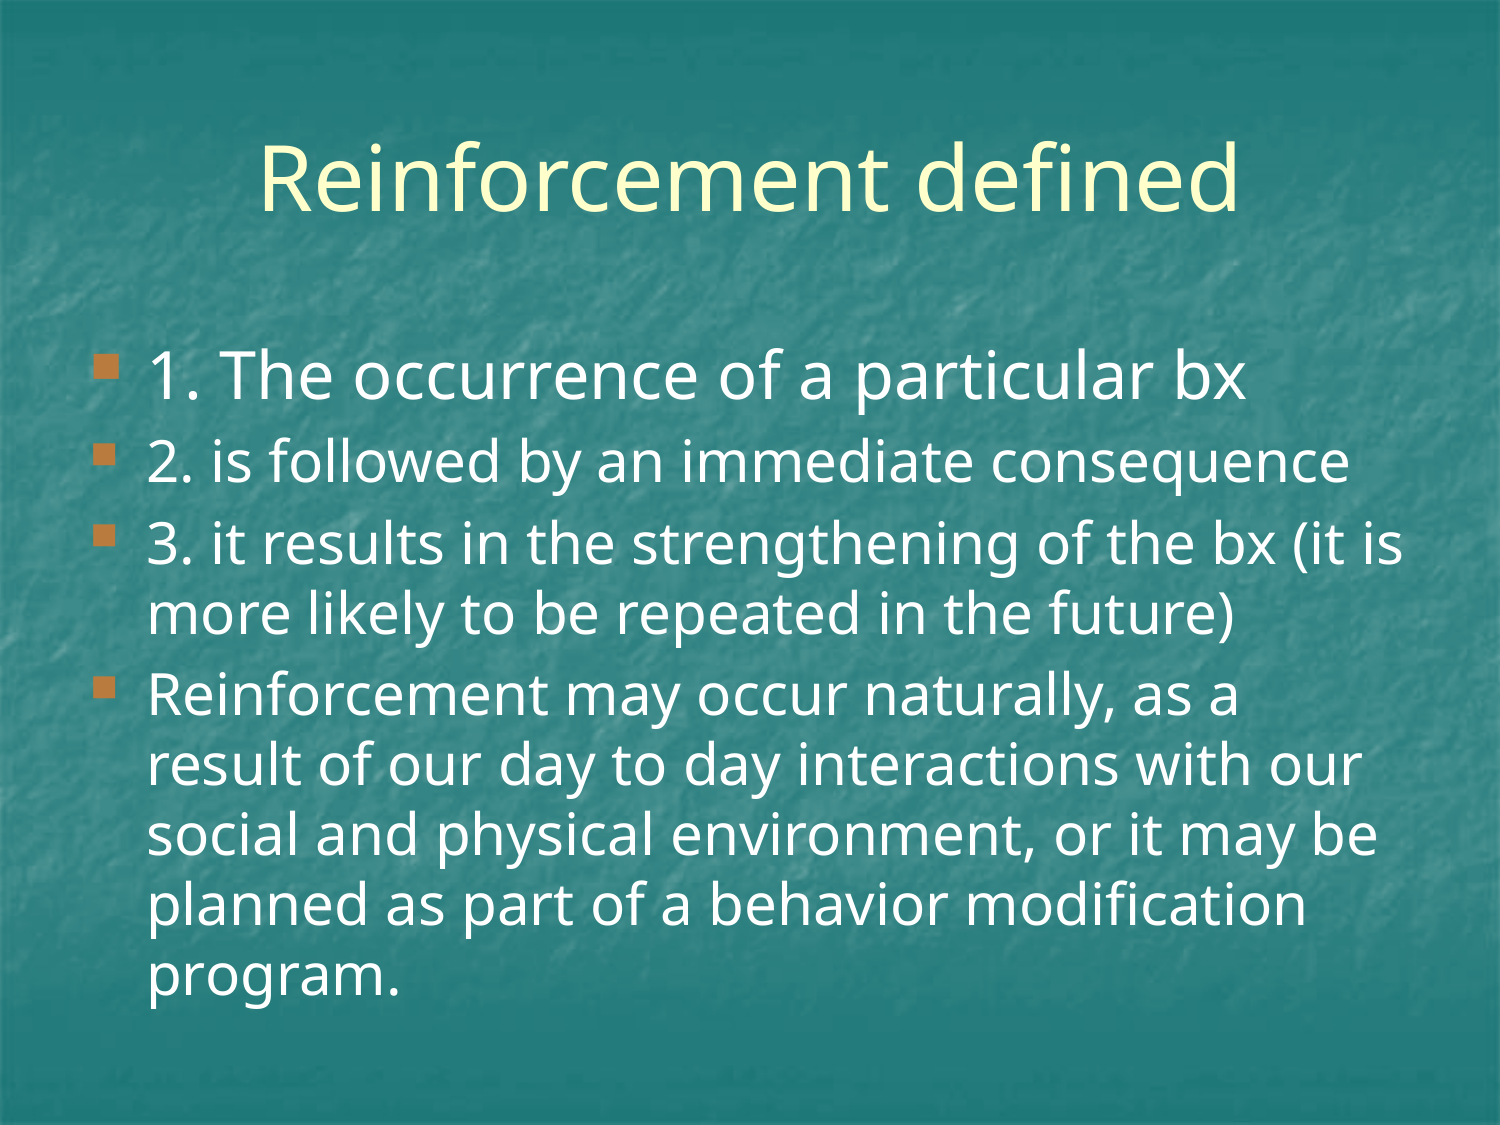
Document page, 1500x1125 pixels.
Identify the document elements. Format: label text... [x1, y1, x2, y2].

list 1. The occurrence of a particular bx 2. is followed by an immediate consequence 3. it results in the strengthening of the bx (it is more likely to be repeated in the future) Reinforcement may occur naturally, as a result of our day to day interactions with our social and physical environment, or it may be planned as part of a behavior modification program. [74, 324, 1426, 1001]
title Reinforcement defined [74, 62, 1426, 288]
